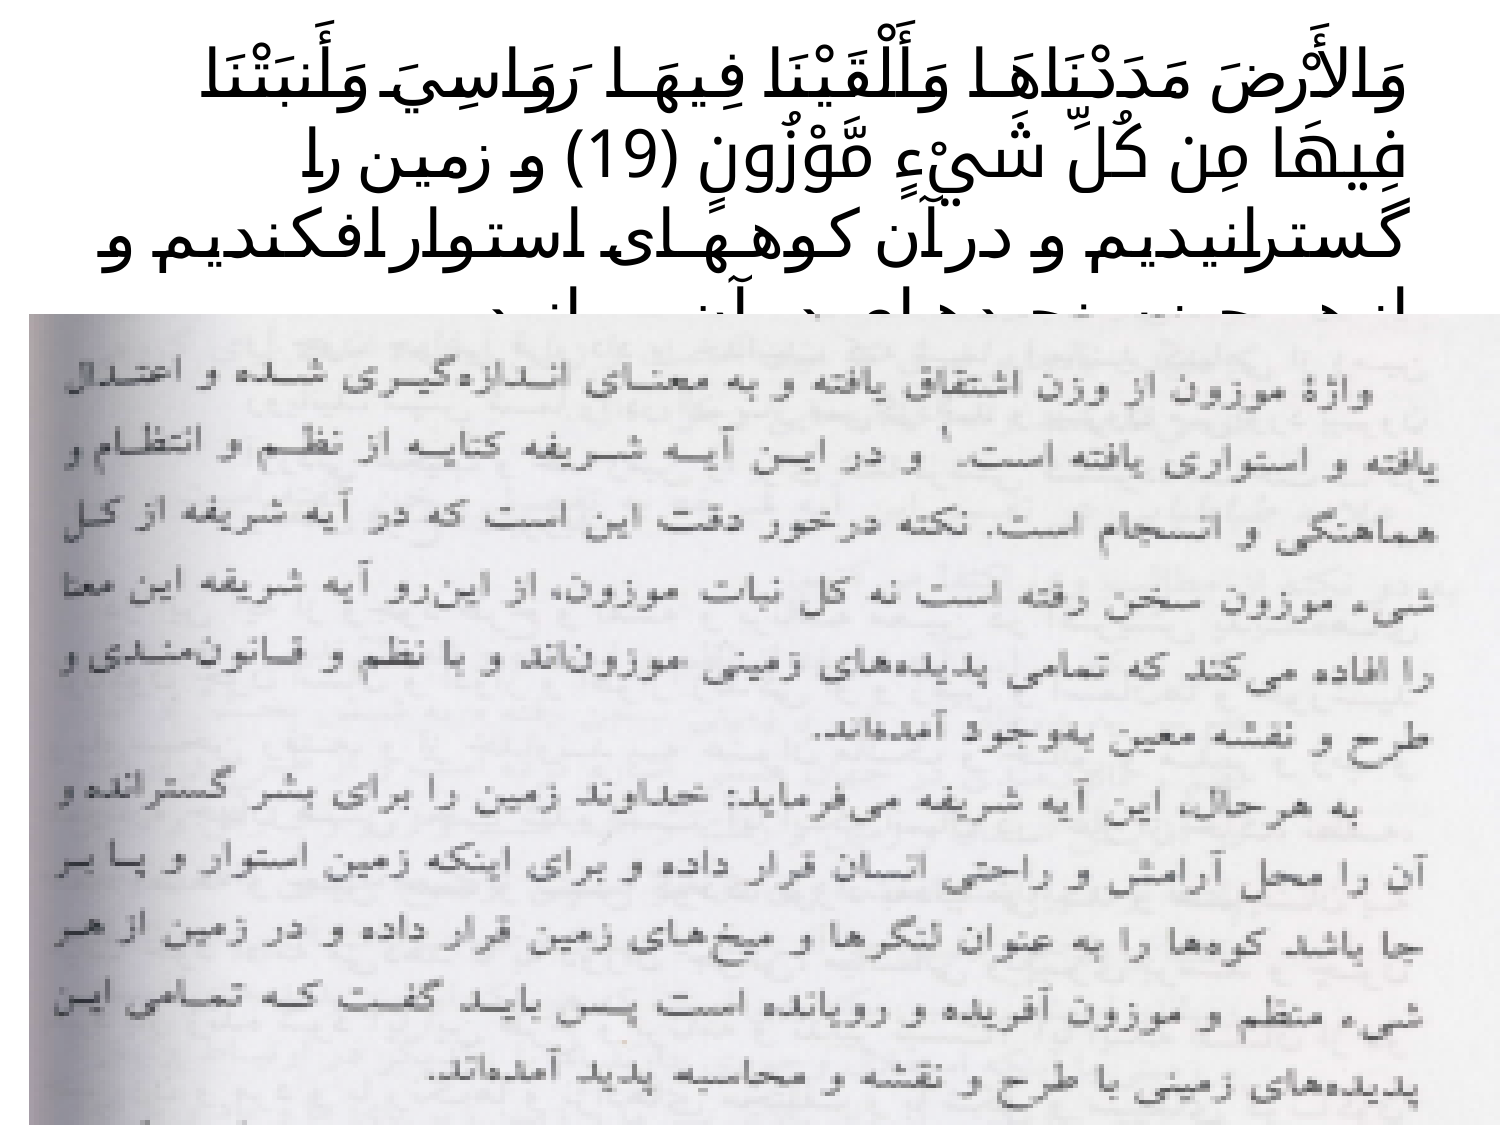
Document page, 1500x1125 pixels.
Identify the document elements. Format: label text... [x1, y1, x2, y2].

picture [29, 314, 1500, 1125]
title وَالأَرْضَ مَدَدْنَاهَا وَأَلْقَيْنَا فِيهَا رَوَاسِيَ وَأَنبَتْنَا فِيهَا مِن كُلِّ شَيْءٍ مَّوْزُونٍ ﴿19﴾ و زمين را گسترانيديم و در آن كوههاى استوار افكنديم و از هر چيز سنجيده‏اى در آن رويانيديم [75, 42, 1425, 312]
